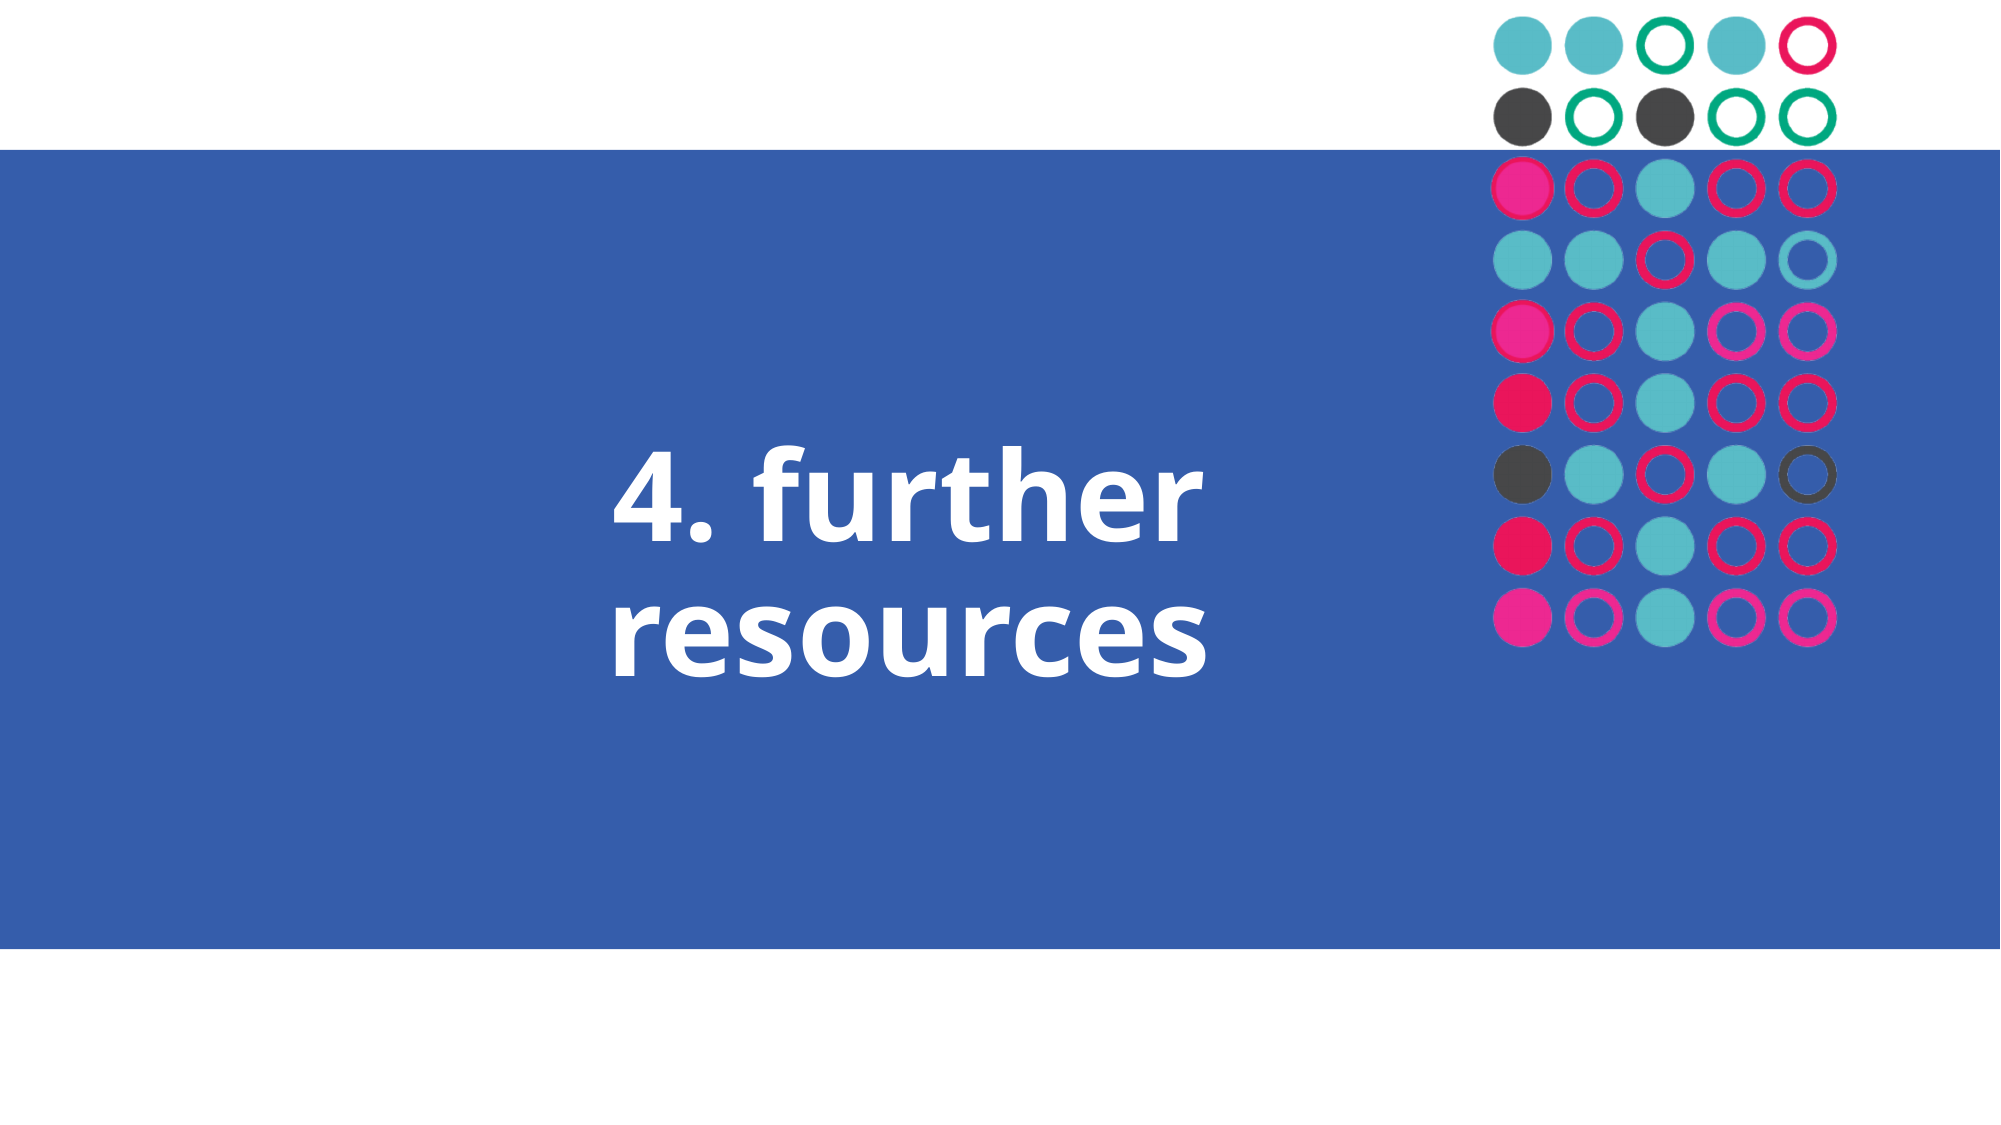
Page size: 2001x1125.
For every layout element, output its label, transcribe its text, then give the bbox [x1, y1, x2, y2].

title 4. further resources [510, 416, 1309, 586]
picture [1486, 8, 1840, 655]
